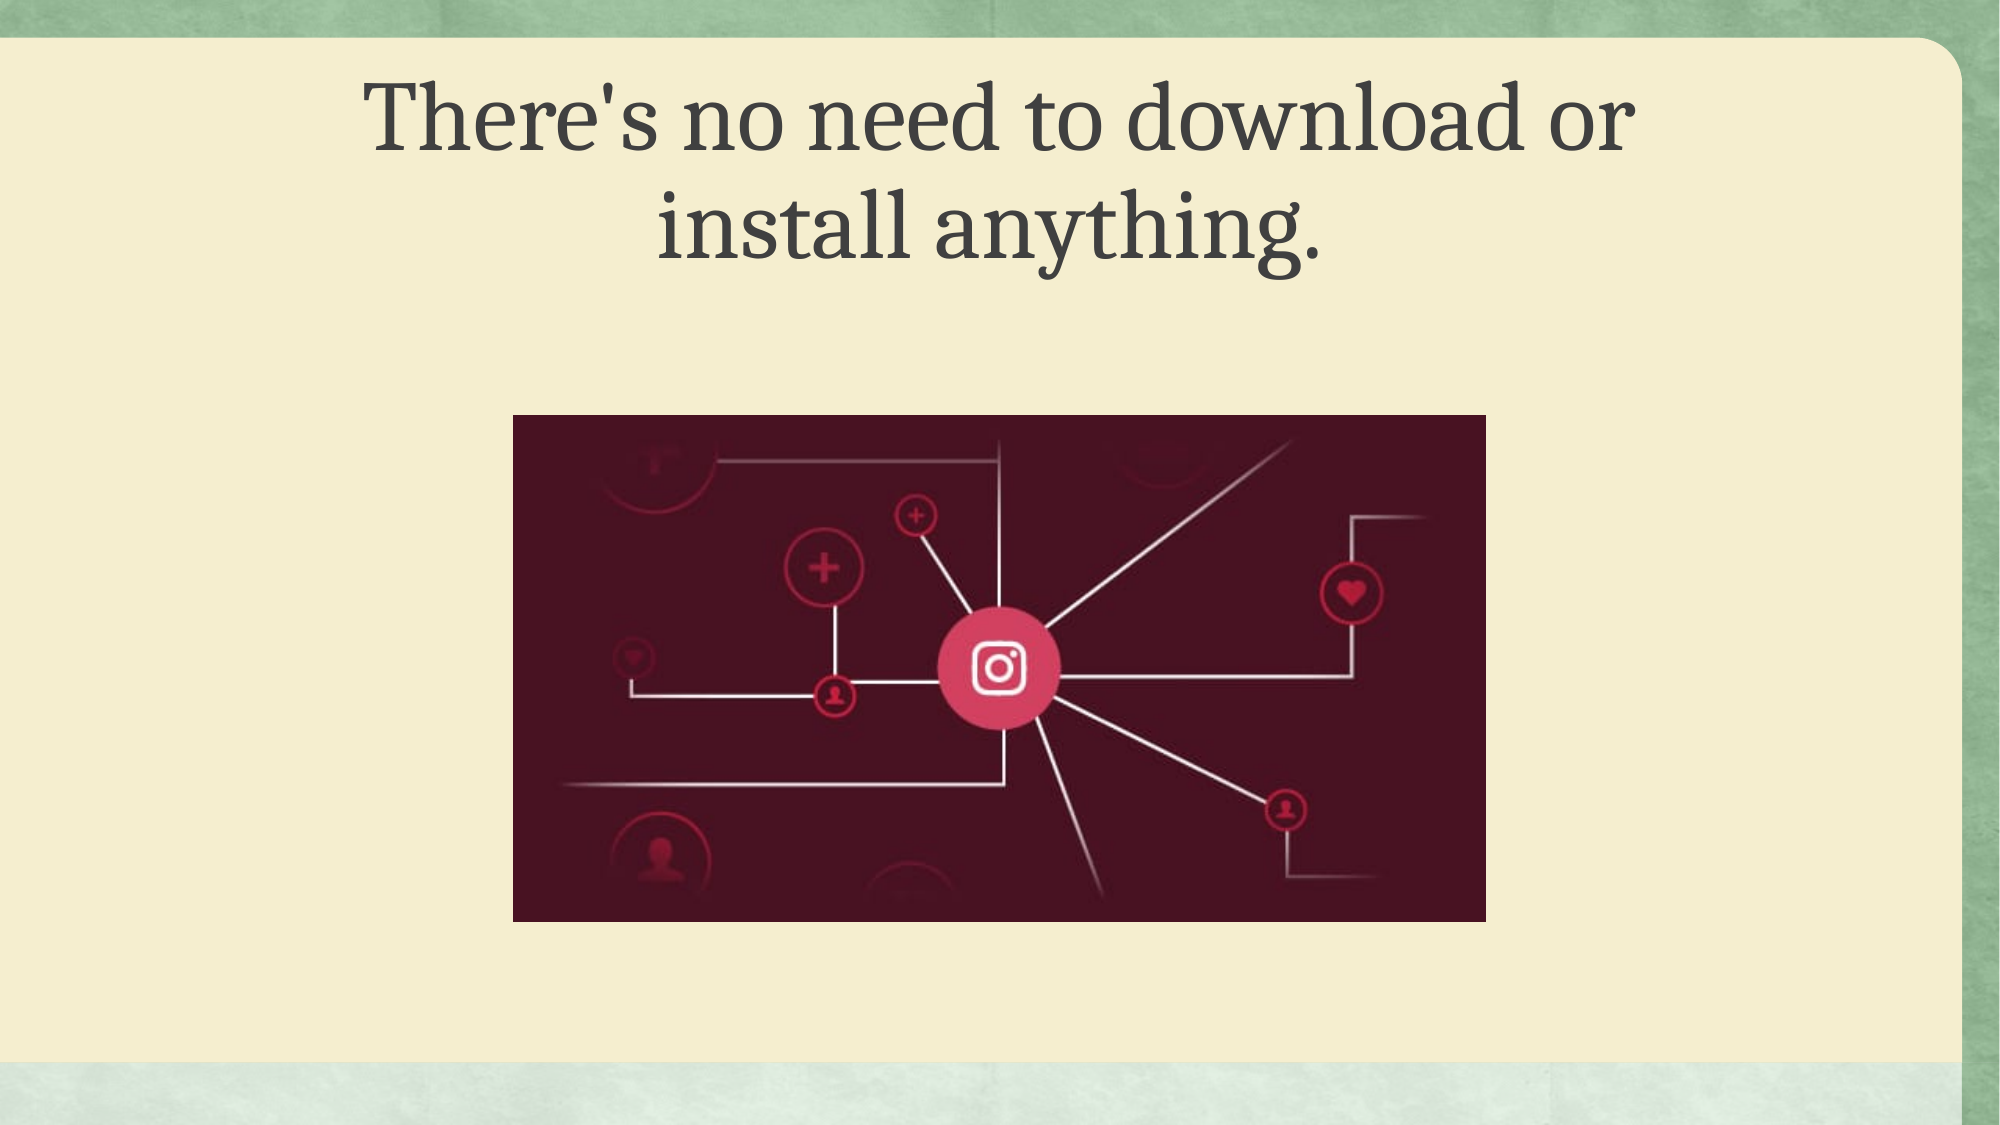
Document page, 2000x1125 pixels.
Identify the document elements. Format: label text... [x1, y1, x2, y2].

title There's no need to download or install anything. [212, 92, 1788, 288]
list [513, 415, 1487, 923]
